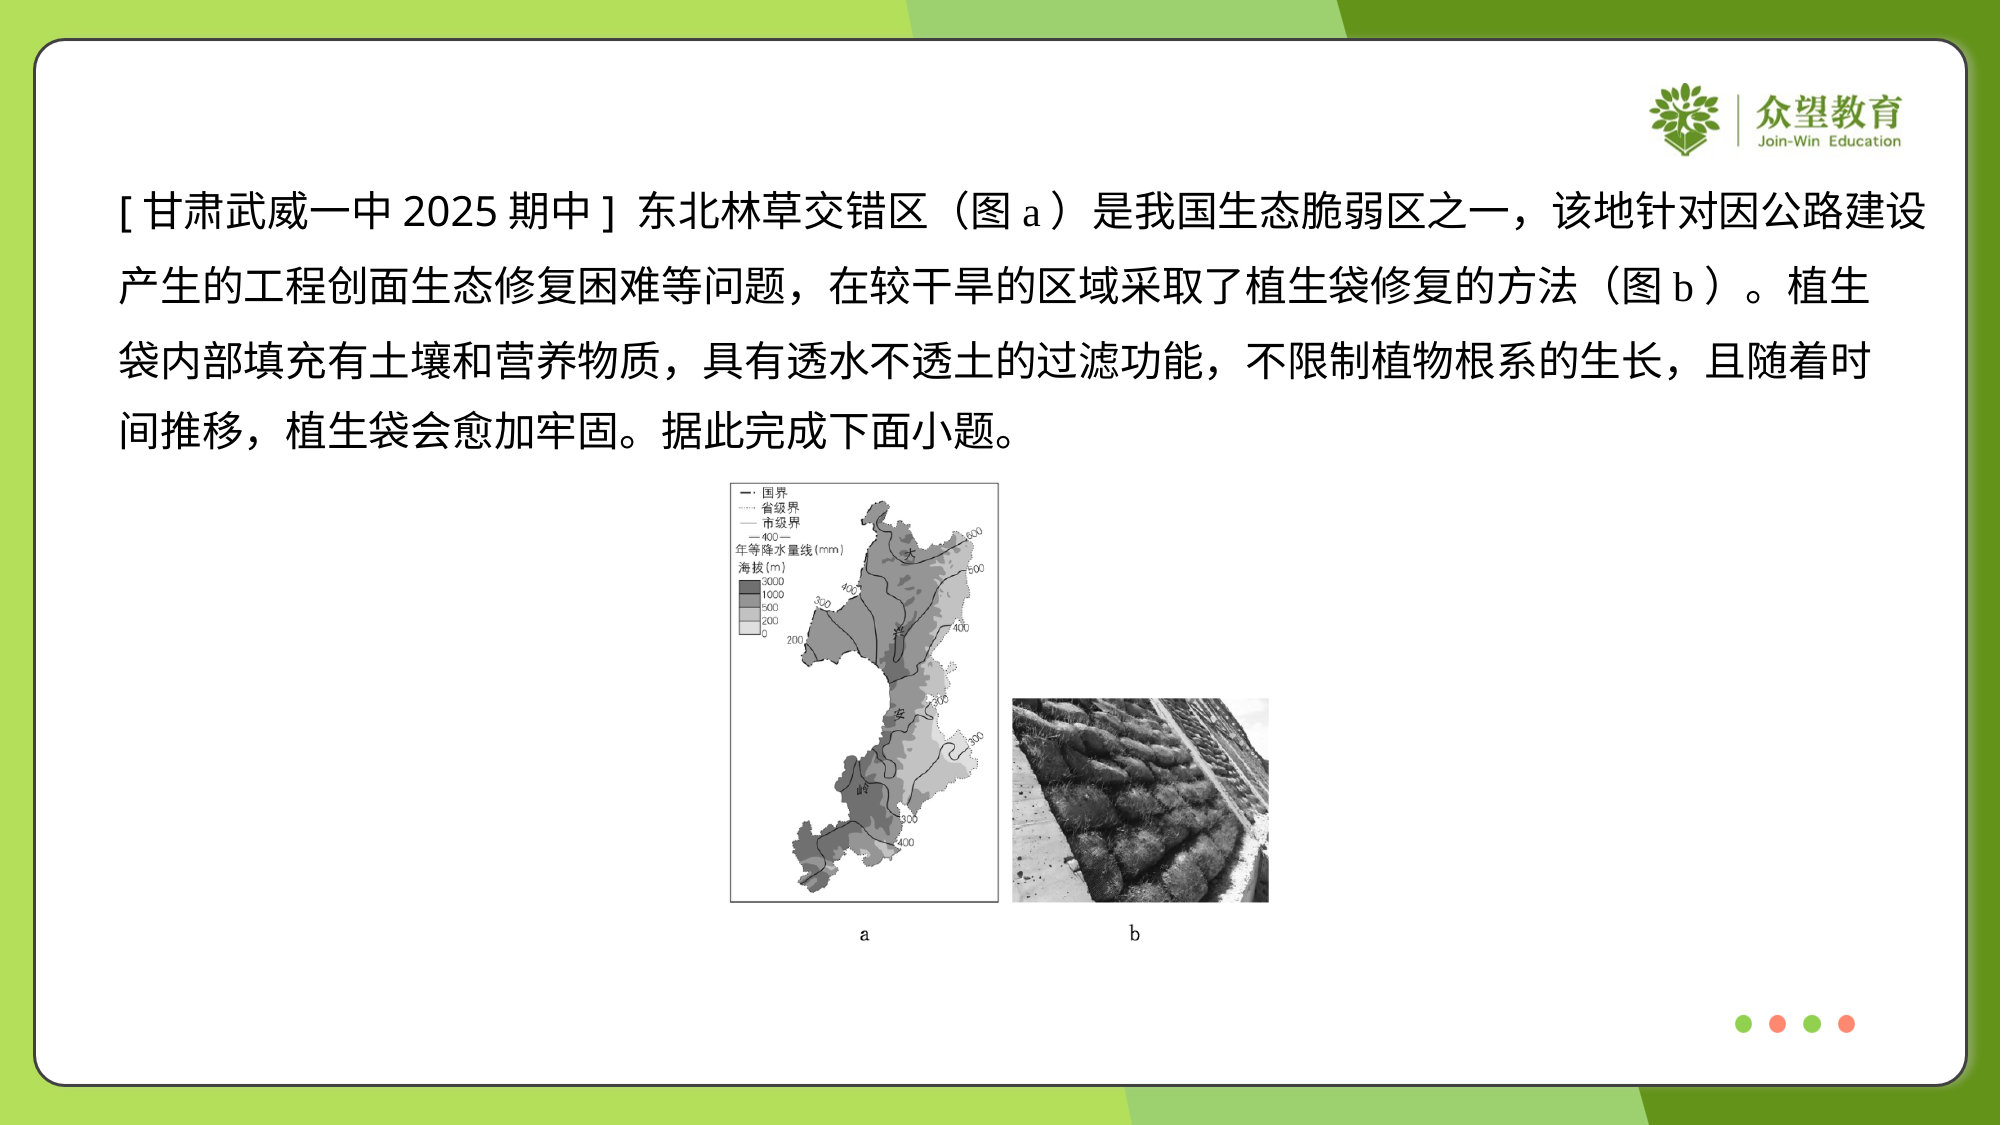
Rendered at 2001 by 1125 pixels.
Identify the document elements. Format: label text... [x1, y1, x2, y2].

text_box [甘肃武威一中2025期中] 东北林草交错区（图a）是我国生态脆弱区之一，该地针对因公路建设 产生的工程创面生态修复困难等问题，在较干旱的区域采取了植生袋修复的方法（图b）。植生 袋内部填充有土壤和营养物质，具有透水不透土的过滤功能，不限制植物根系的生长，且随着时 间推移，植生袋会愈加牢固。据此完成下面小题。 [118, 159, 1883, 448]
picture [0, 0, 2000, 1125]
